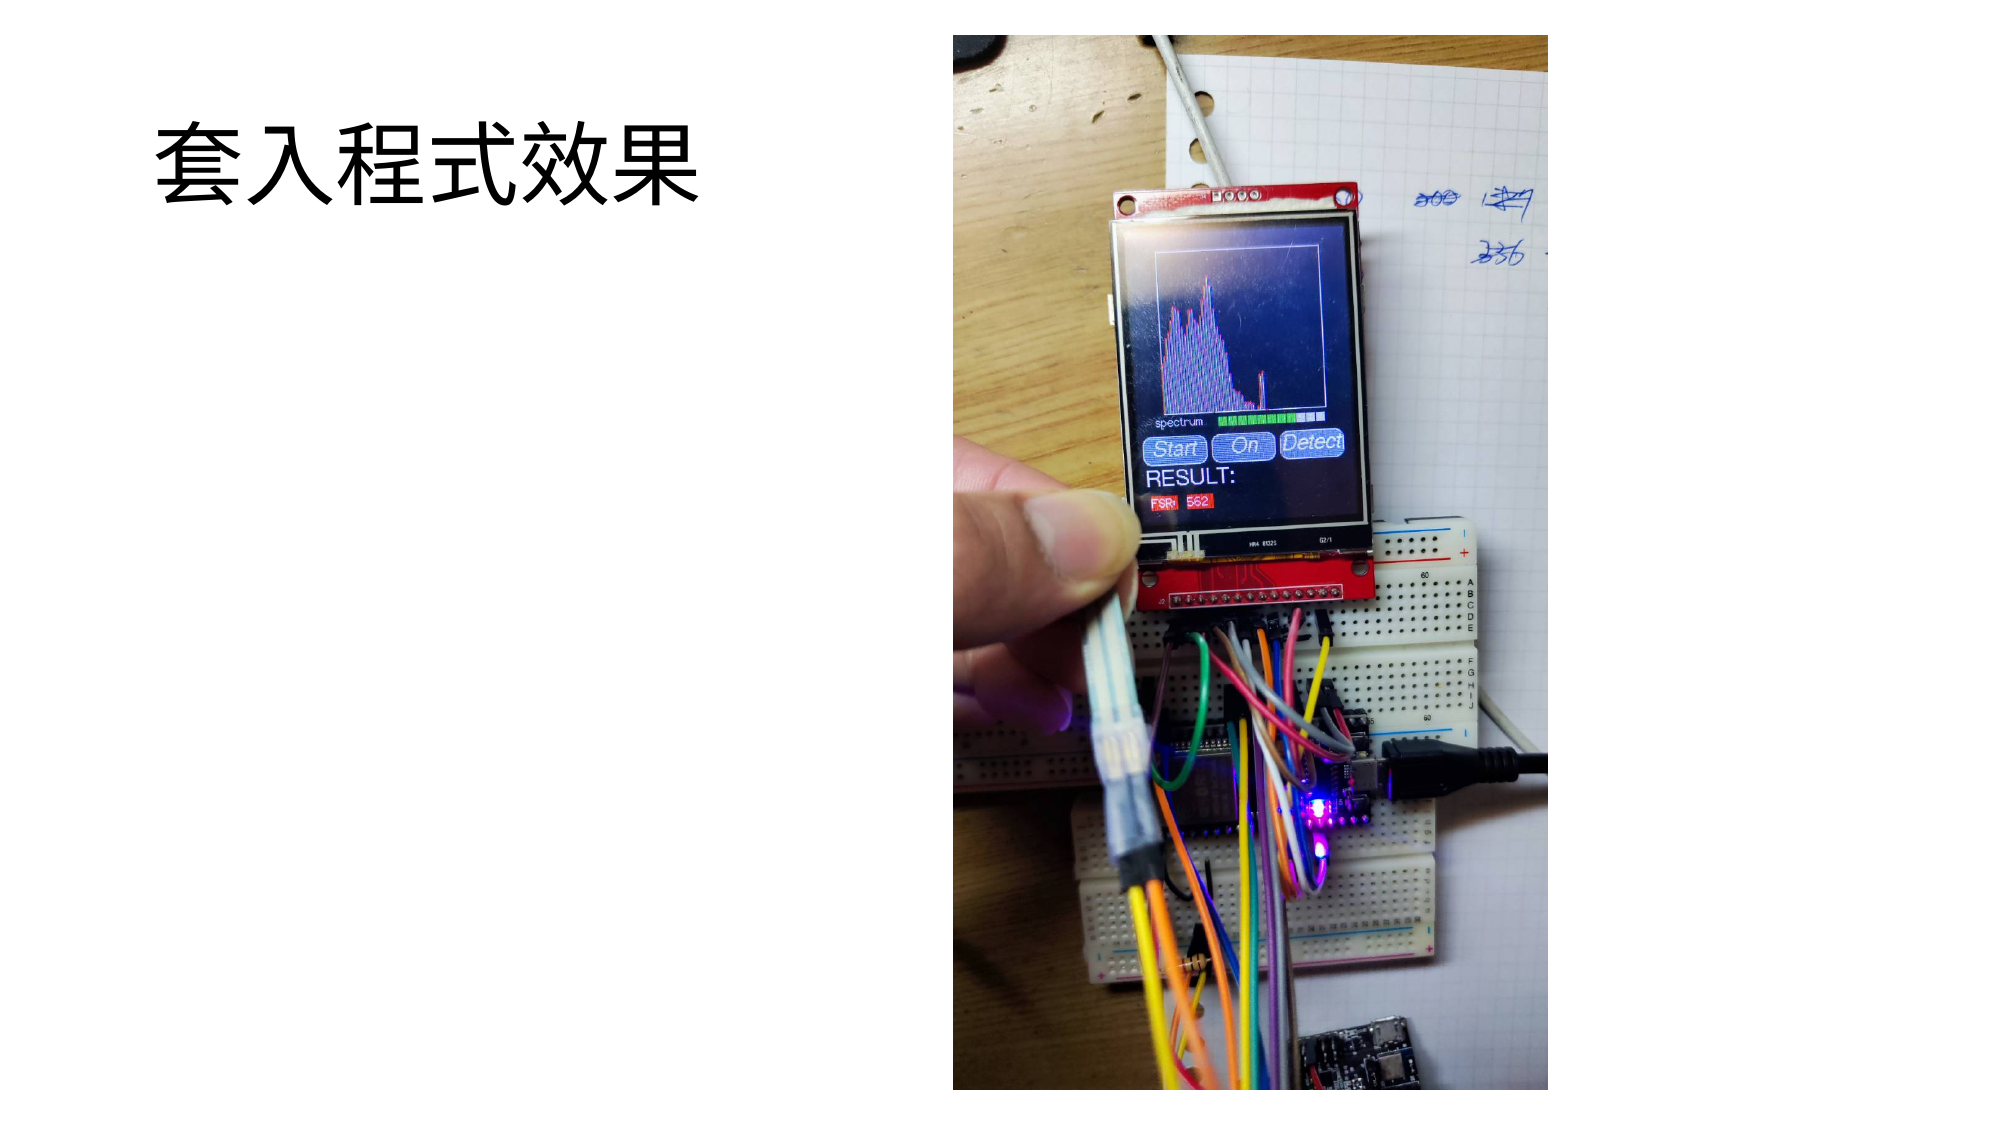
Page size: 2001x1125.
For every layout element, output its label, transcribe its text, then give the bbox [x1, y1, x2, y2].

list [953, 35, 1548, 1090]
title 套入程式效果 [137, 59, 750, 278]
